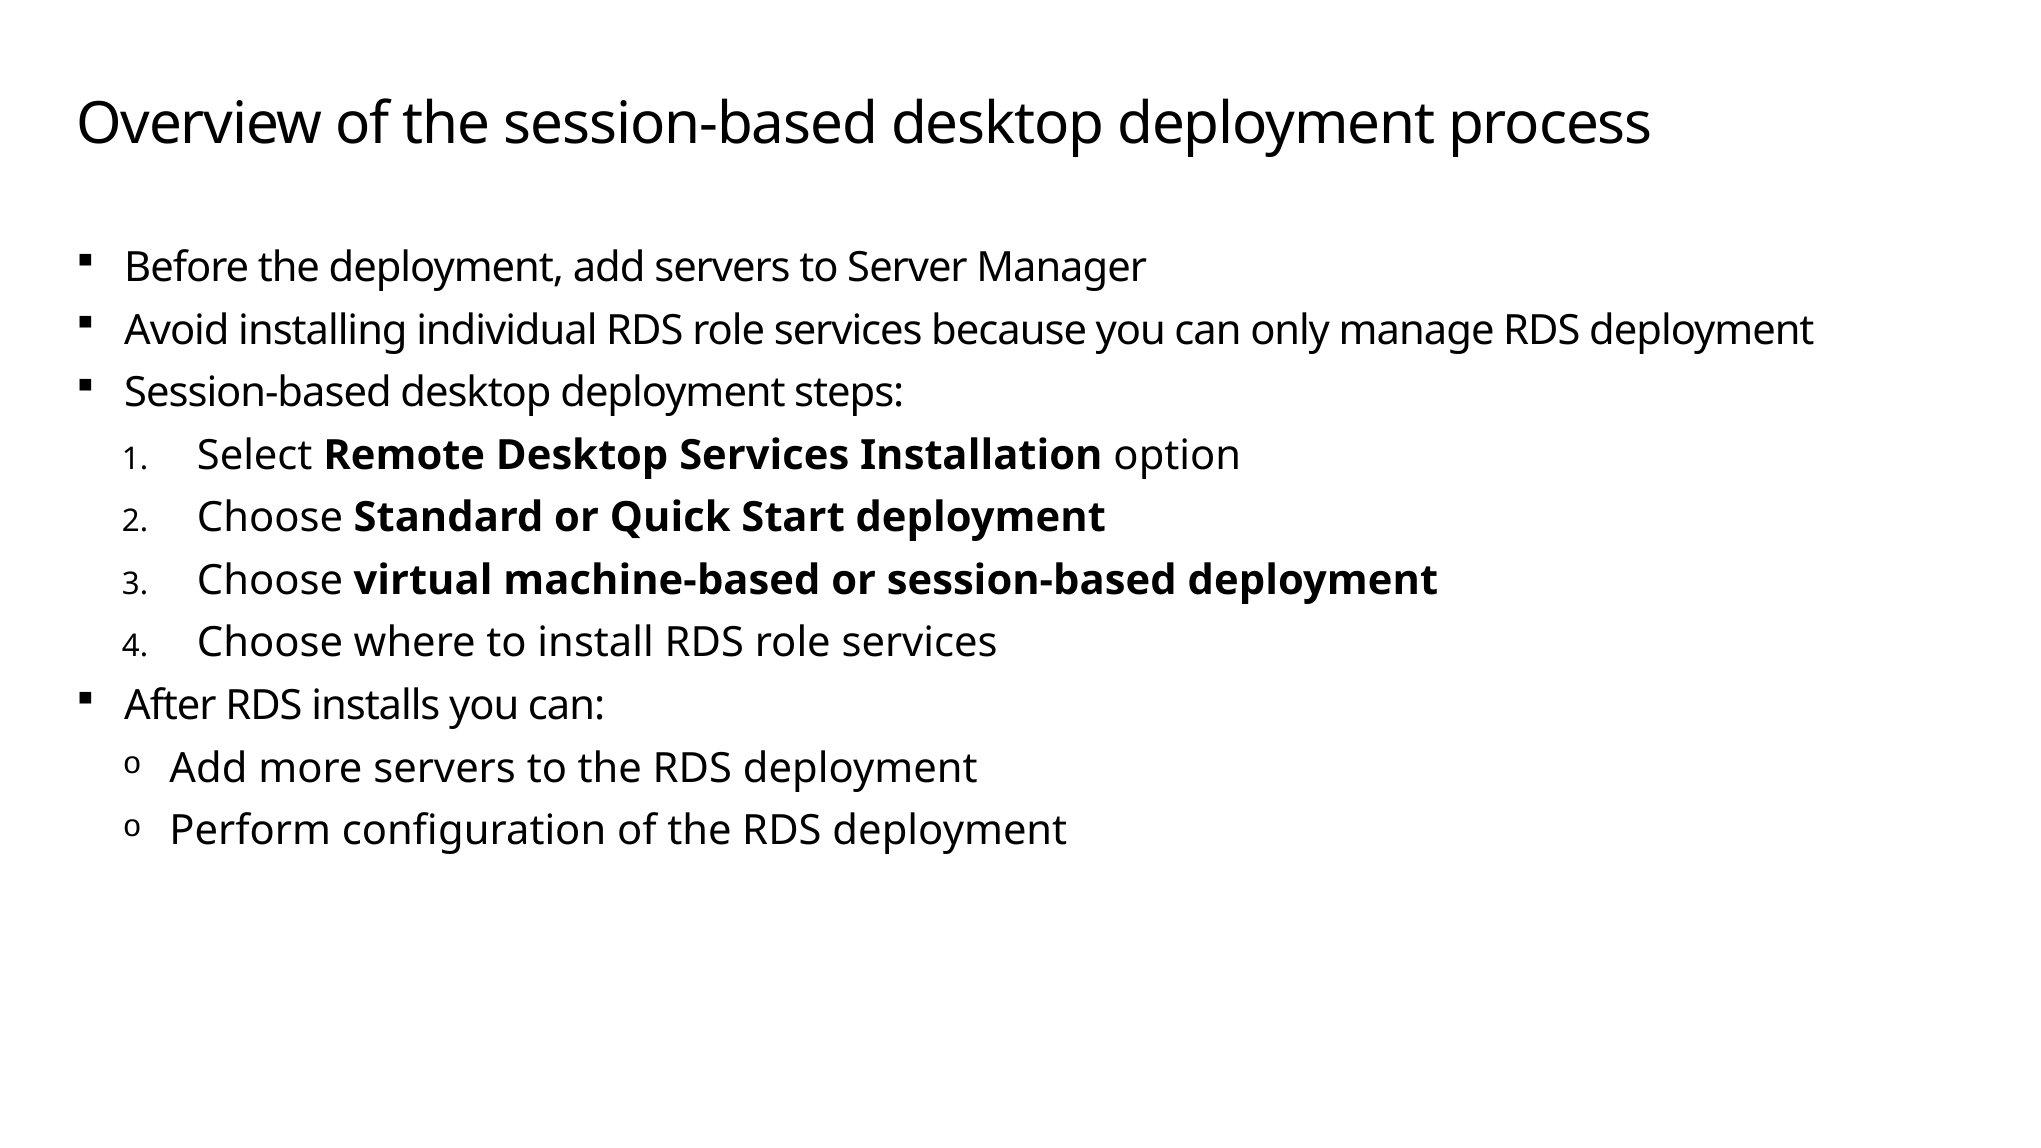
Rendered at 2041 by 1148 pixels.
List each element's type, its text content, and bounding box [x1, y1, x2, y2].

title Overview of the session-based desktop deployment process [76, 93, 1968, 161]
list Before the deployment, add servers to Server Manager Avoid installing individual RDS role services because you can only manage RDS deployment Session-based desktop deployment steps: Select Remote Desktop Services Installation option Choose Standard or Quick Start deployment Choose virtual machine-based or session-based deployment Choose where to install RDS role services After RDS installs you can: Add more servers to the RDS deployment Perform configuration of the RDS deployment [76, 240, 1968, 1074]
